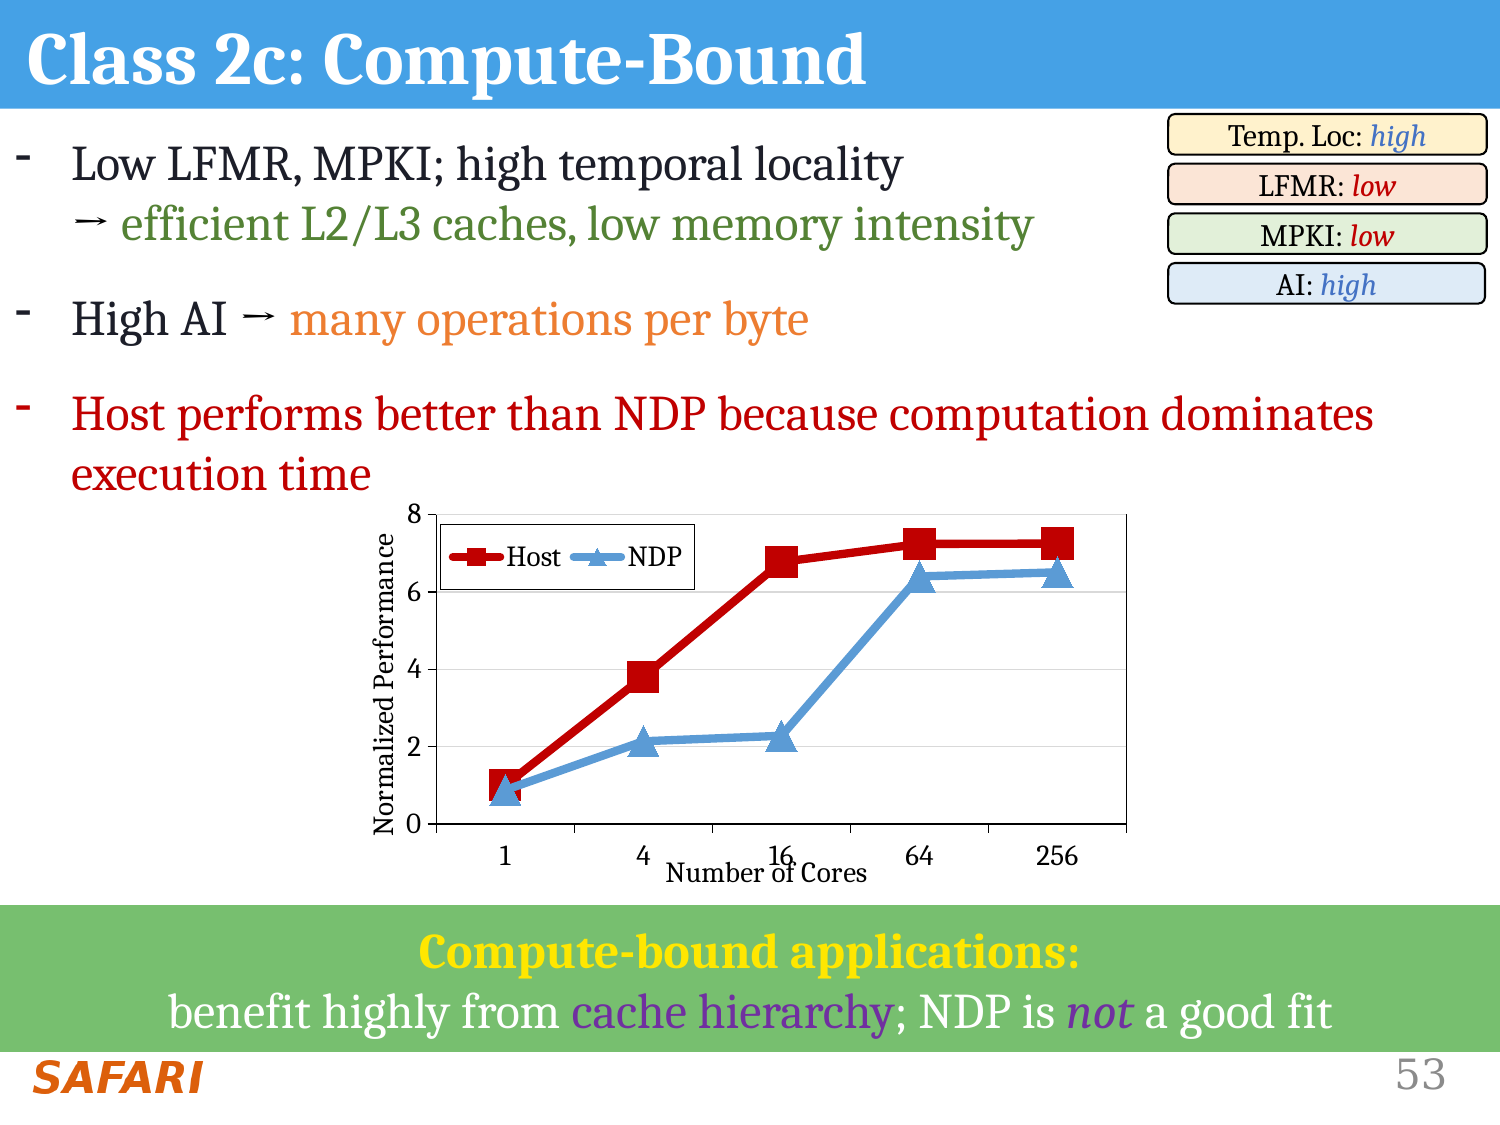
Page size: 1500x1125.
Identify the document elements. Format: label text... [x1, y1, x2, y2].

title Class 2c: Compute-Bound [12, 12, 1487, 123]
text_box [1168, 113, 1487, 304]
picture [31, 1053, 209, 1104]
chart [357, 489, 1142, 900]
text_box 53 [1299, 1053, 1463, 1103]
text_box Low LFMR, MPKI; high temporal locality → efficient L2/L3 caches, low memory intensity High AI → many operations per byte Host performs better than NDP because computation dominates execution time [0, 123, 1487, 508]
text_box Compute-bound applications: benefit highly from cache hierarchy; NDP is not a good fit [0, 904, 1500, 1053]
